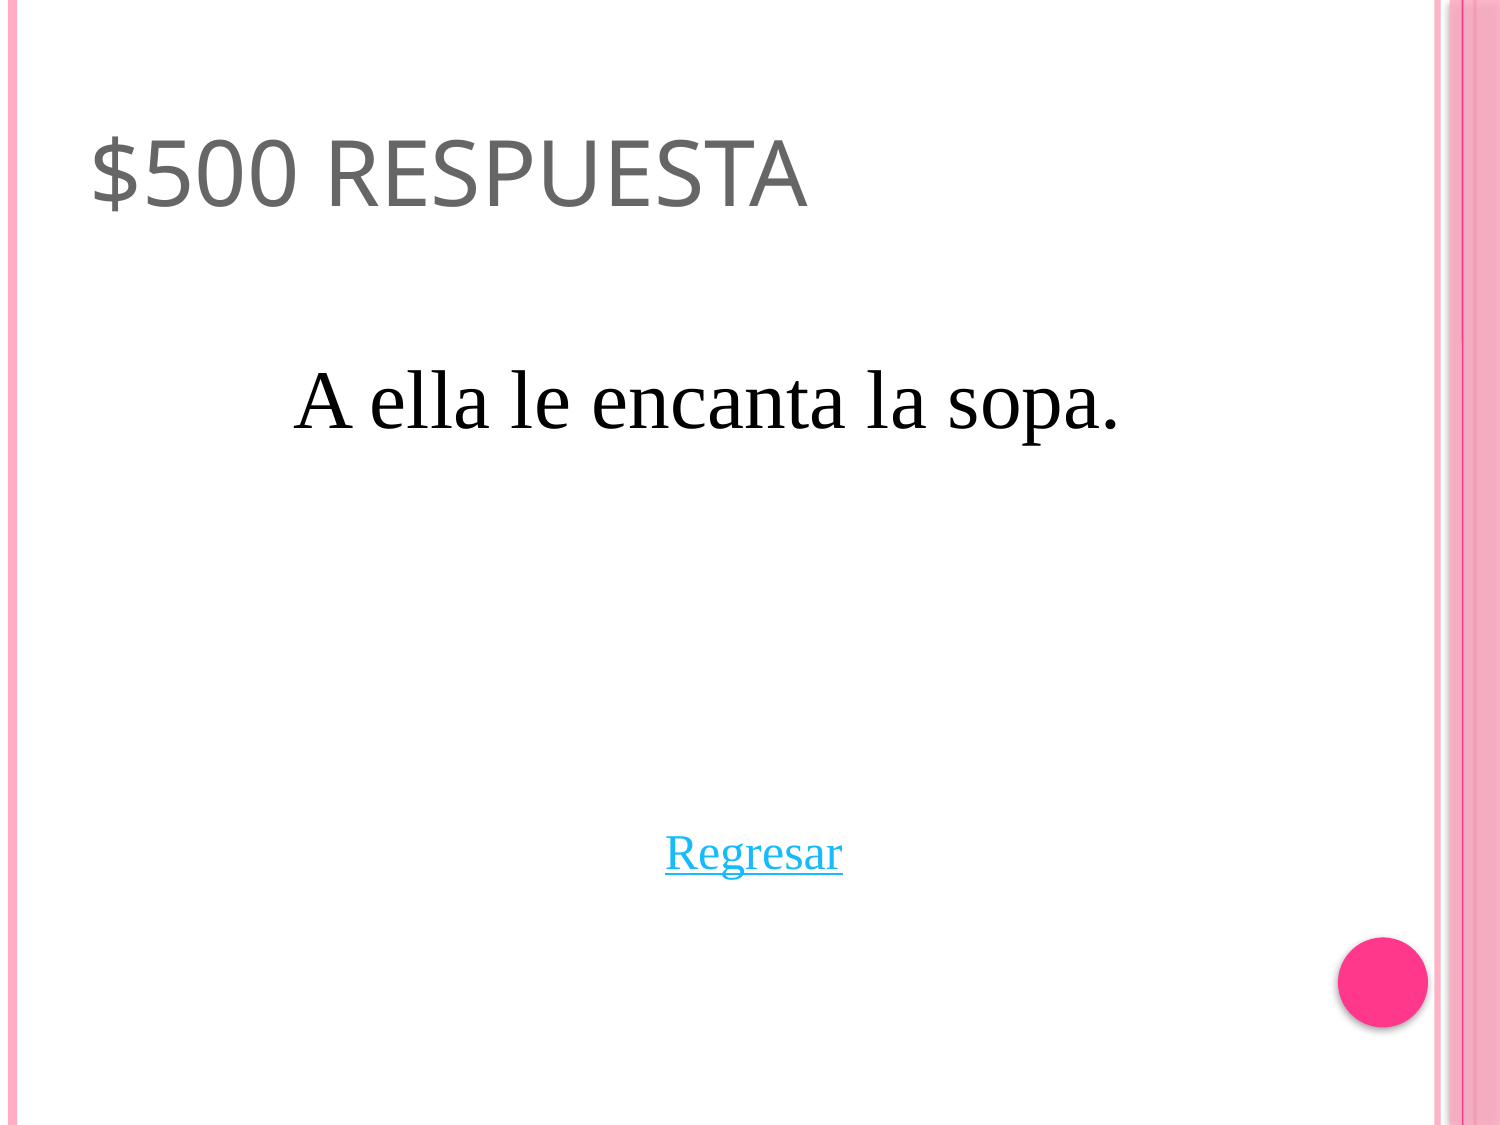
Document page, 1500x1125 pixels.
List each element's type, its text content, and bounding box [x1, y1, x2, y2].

title $500 Respuesta [75, 45, 1300, 233]
text_box A ella le encanta la sopa. [279, 337, 1138, 453]
text_box Regresar [649, 812, 863, 888]
